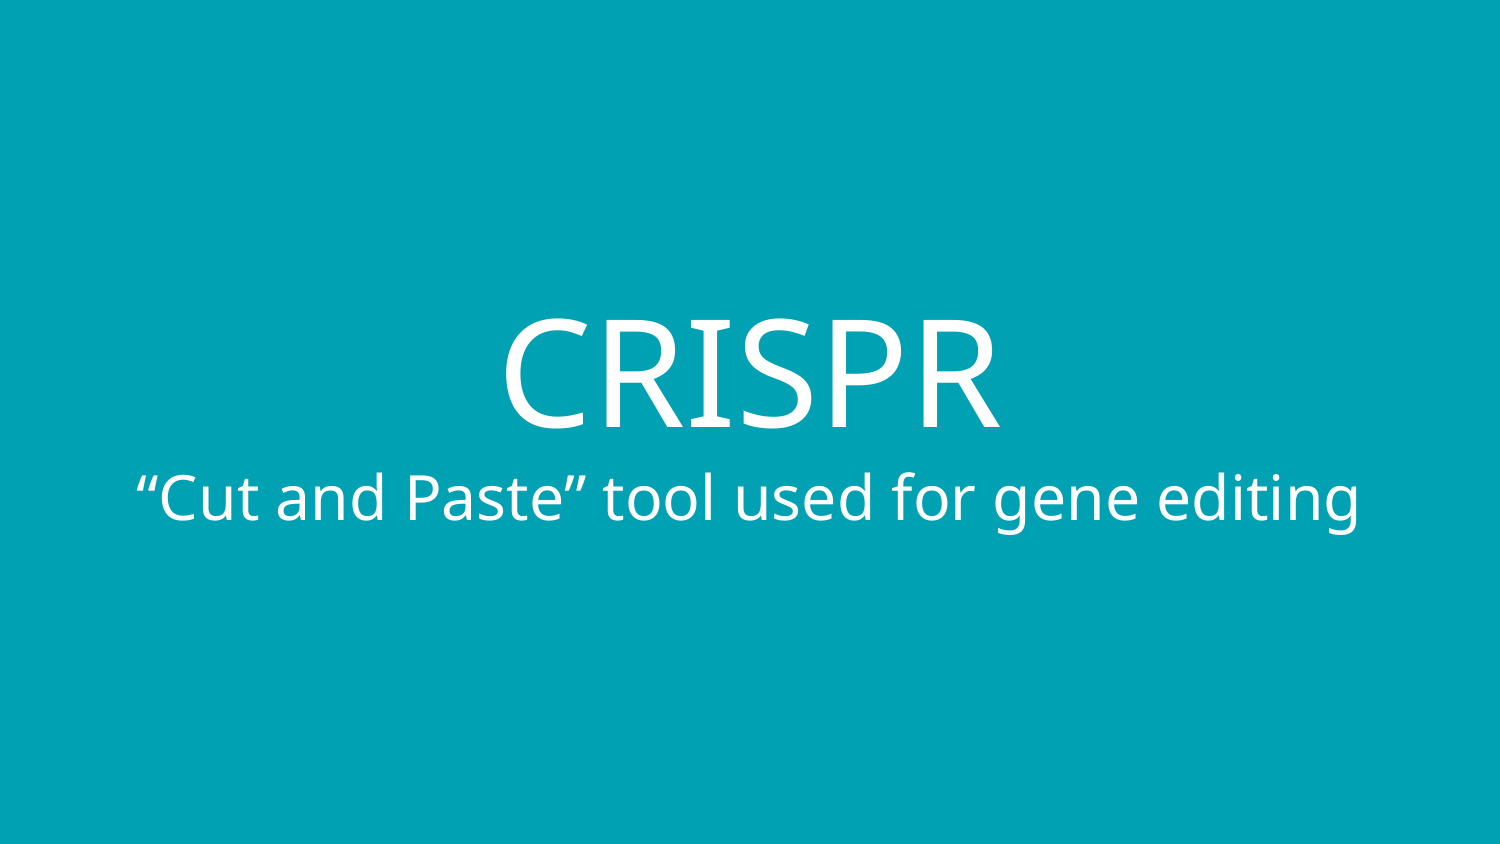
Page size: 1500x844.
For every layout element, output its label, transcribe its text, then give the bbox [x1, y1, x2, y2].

text_box CRISPR “Cut and Paste” tool used for gene editing [51, 358, 1449, 453]
